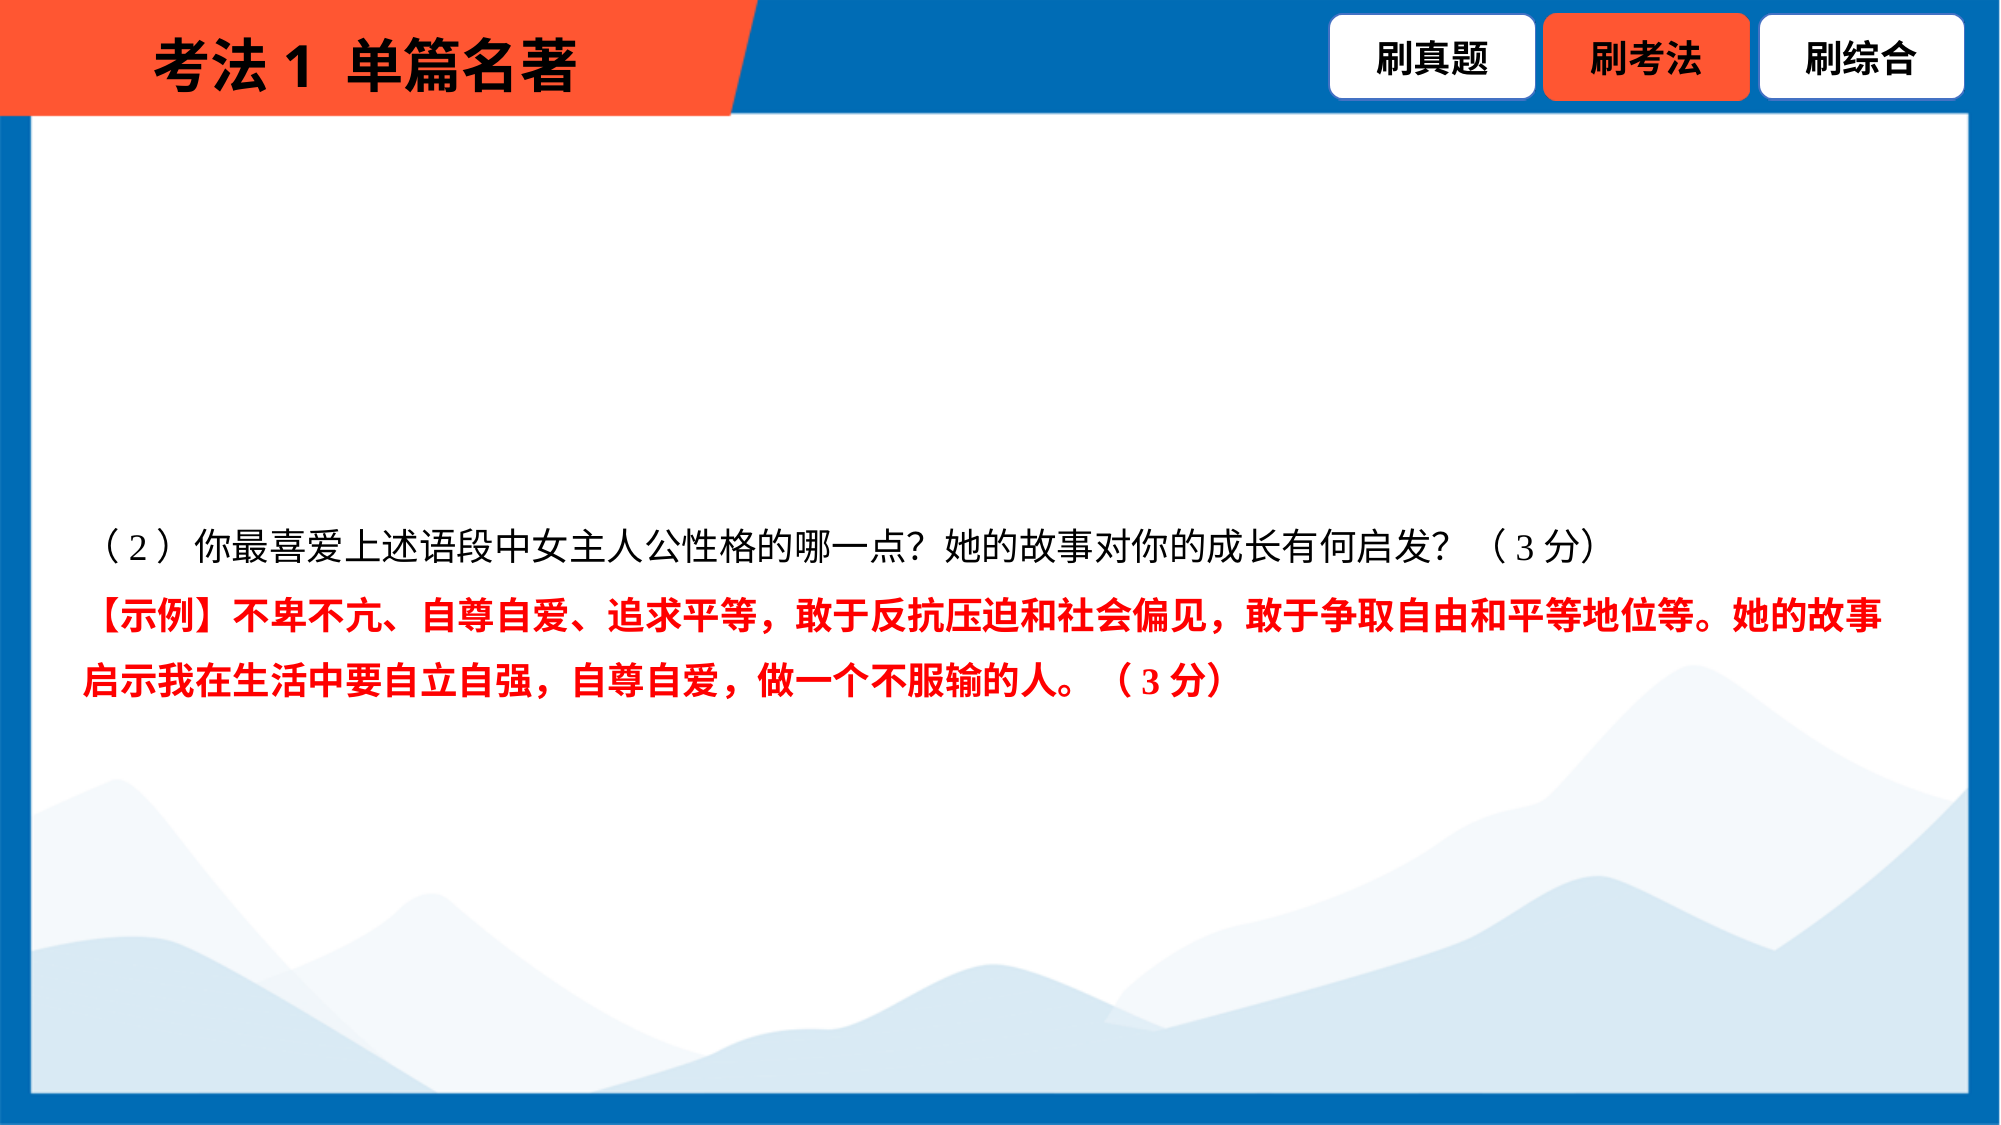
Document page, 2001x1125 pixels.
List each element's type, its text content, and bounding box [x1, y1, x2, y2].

text_box （2）你最喜爱上述语段中女主人公性格的哪一点？她的故事对你的成长有何启发？（3分） [82, 503, 1917, 562]
text_box 【示例】不卑不亢、自尊自爱、追求平等，敢于反抗压迫和社会偏见，敢于争取自由和平等地位等。她的故事 启示我在生活中要自立自强，自尊自爱，做一个不服输的人。（3分） [82, 568, 1917, 696]
picture [0, 0, 2000, 1125]
